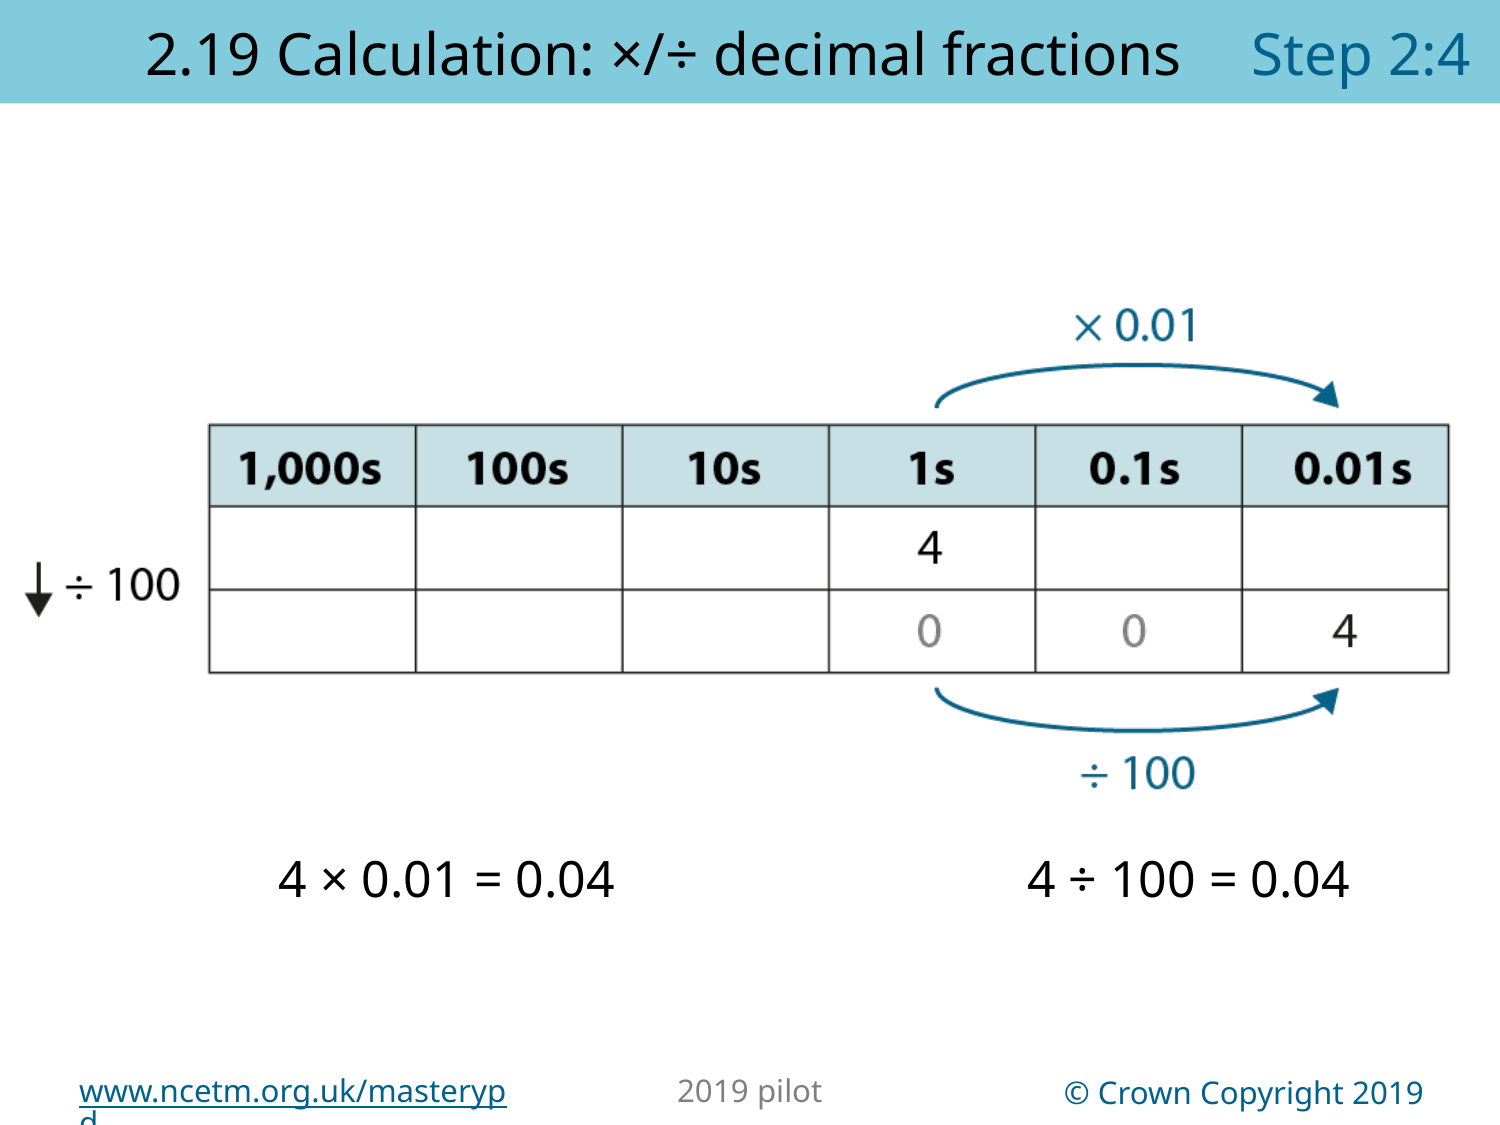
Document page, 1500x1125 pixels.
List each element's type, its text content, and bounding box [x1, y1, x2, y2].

picture [11, 299, 1500, 848]
list 2.19 Calculation: ×/÷ decimal fractions Step 2:4 [0, 0, 1500, 104]
text_box 4 ÷ 100 = 0.04 [1012, 855, 1365, 916]
text_box 4 × 0.01 = 0.04 [264, 855, 630, 916]
